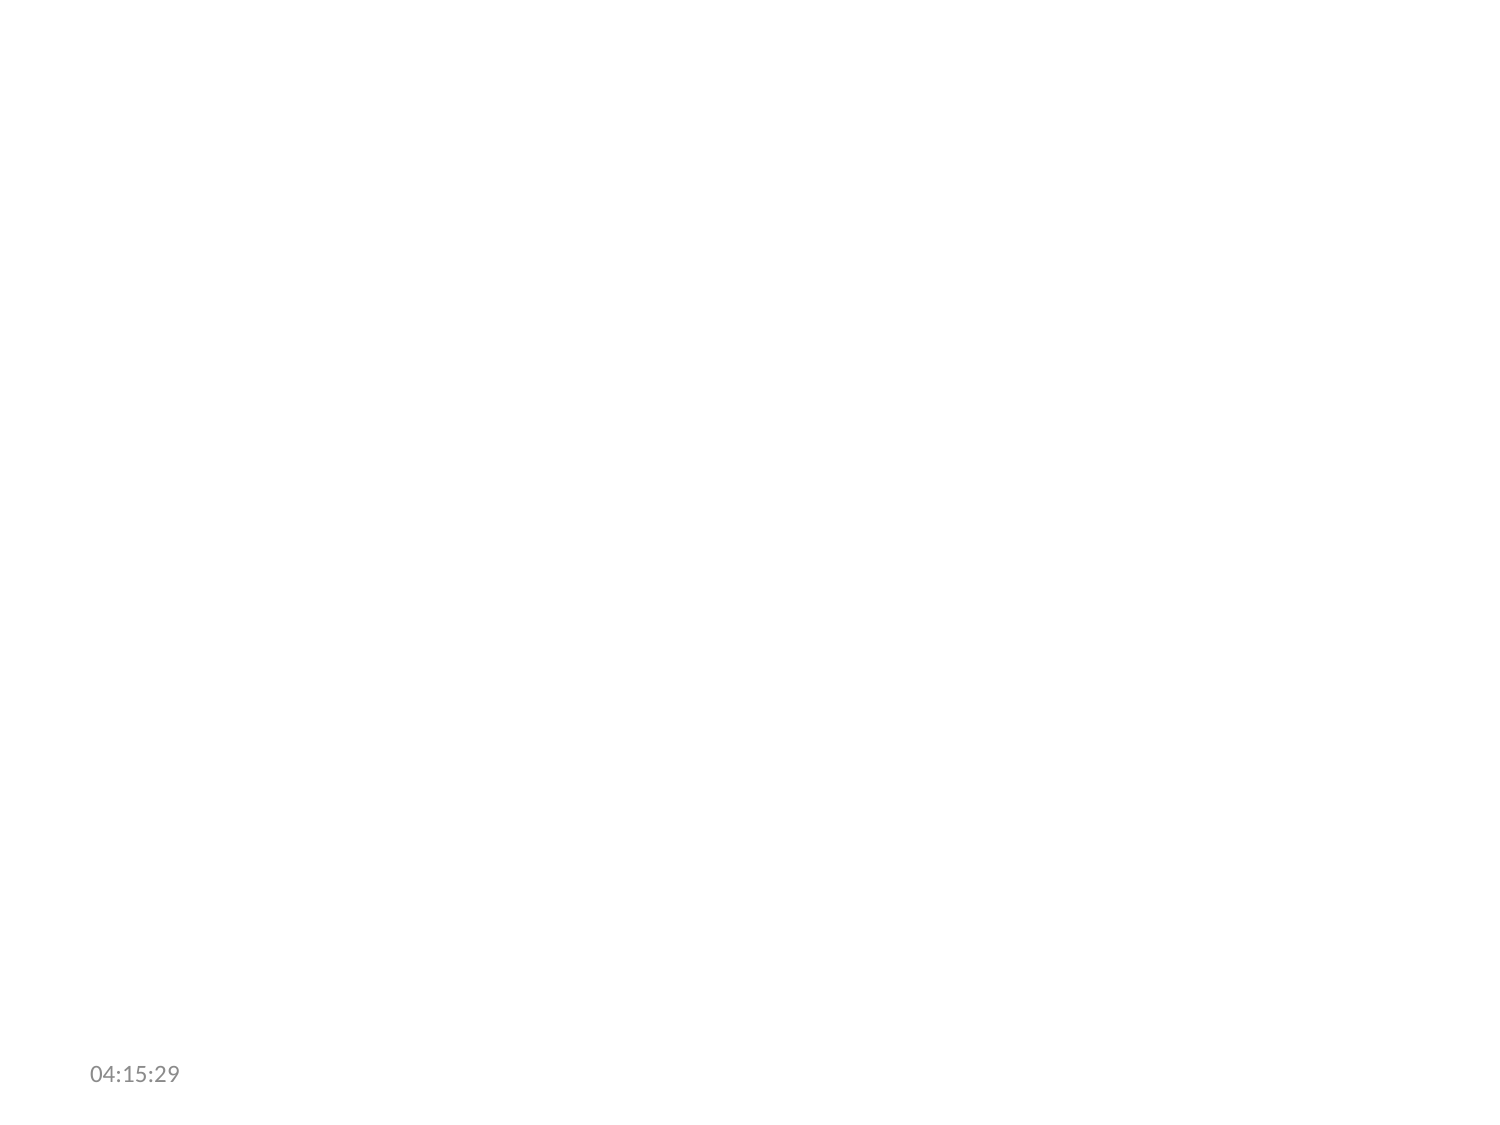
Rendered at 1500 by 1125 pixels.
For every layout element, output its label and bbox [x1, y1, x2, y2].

slide_number [75, 1042, 425, 1103]
